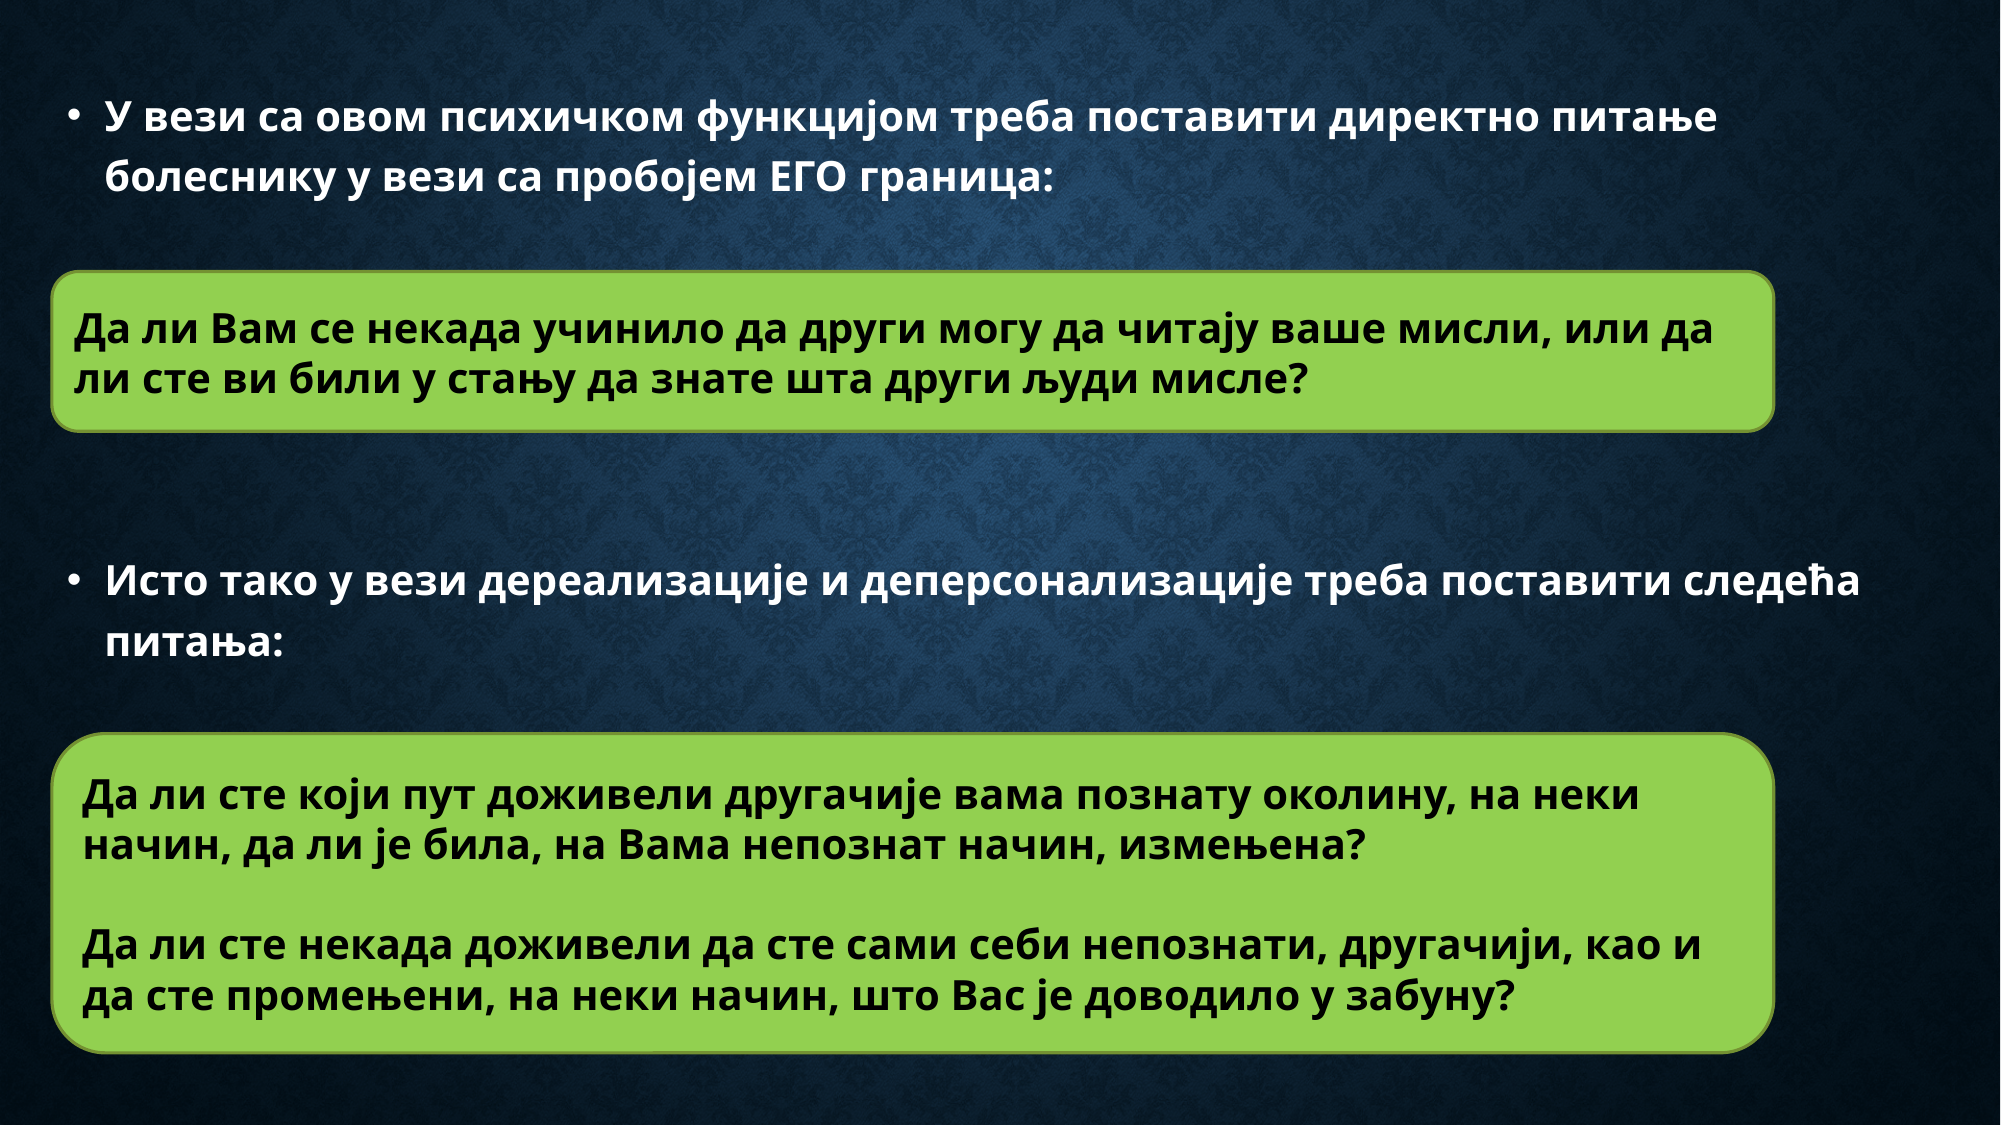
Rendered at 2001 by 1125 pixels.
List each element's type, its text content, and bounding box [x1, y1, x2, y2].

list У вези са овом психичком функцијом треба поставити директно питање болеснику у вези са пробојем ЕГО граница: Исто тако у вези дереализације и деперсонализације треба поставити следећа питања: [51, 72, 1893, 1096]
text_box Да ли сте који пут доживели другачије вама познату околину, на неки начин, да ли је била, на Вама непознат начин, измењена? Да ли сте некада доживели да сте сами себи непознати, другачији, као и да сте промењени, на неки начин, што Вас је доводило у забуну? [50, 732, 1776, 1055]
text_box Да ли Вам се некада учинило да други могу да читају ваше мисли, или да ли сте ви били у стању да знате шта други људи мисле? [50, 269, 1776, 433]
